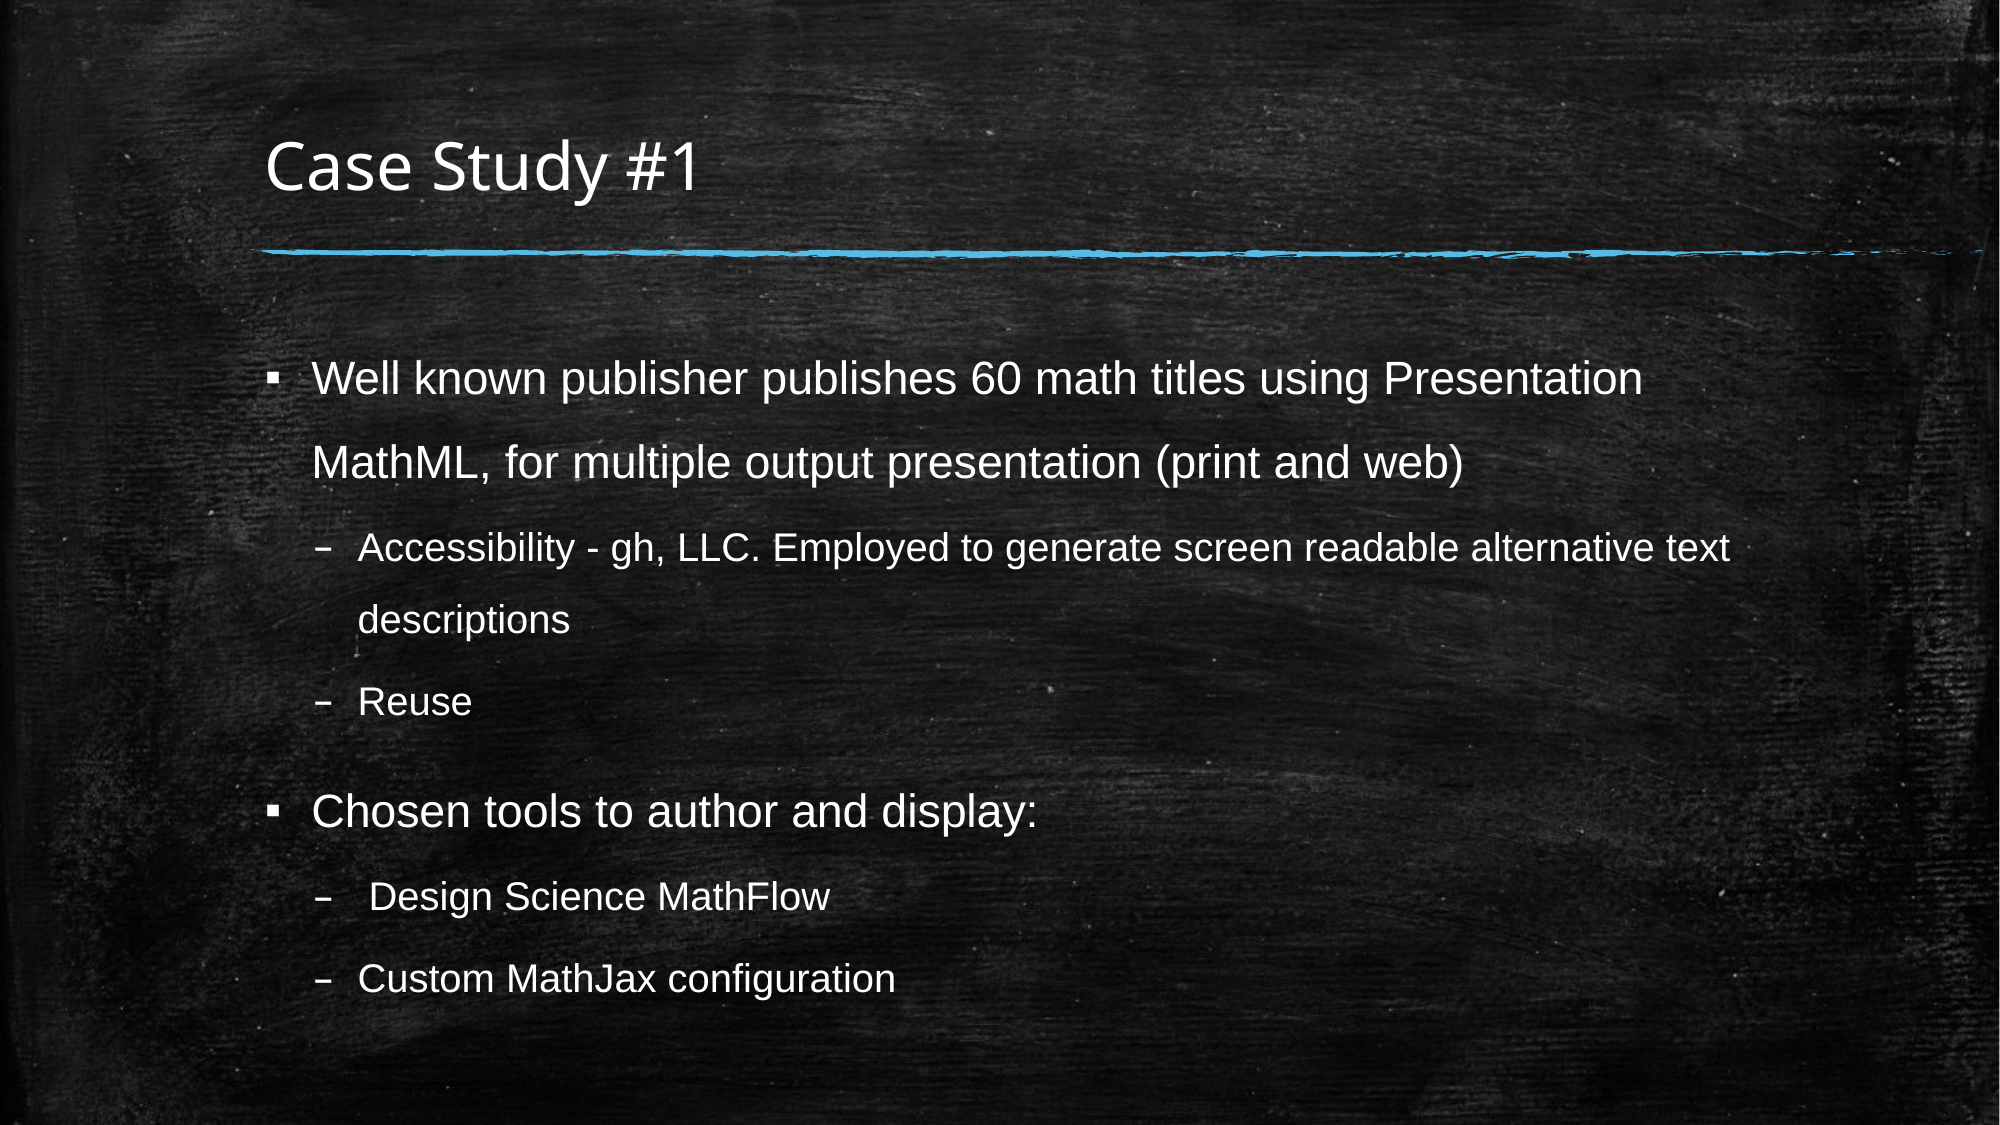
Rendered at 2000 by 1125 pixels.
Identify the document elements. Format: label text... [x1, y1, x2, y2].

list Well known publisher publishes 60 math titles using Presentation MathML, for multiple output presentation (print and web) Accessibility - gh, LLC. Employed to generate screen readable alternative text descriptions Reuse Chosen tools to author and display: Design Science MathFlow Custom MathJax configuration [249, 312, 1750, 1013]
title Case Study #1 [249, 45, 1750, 213]
